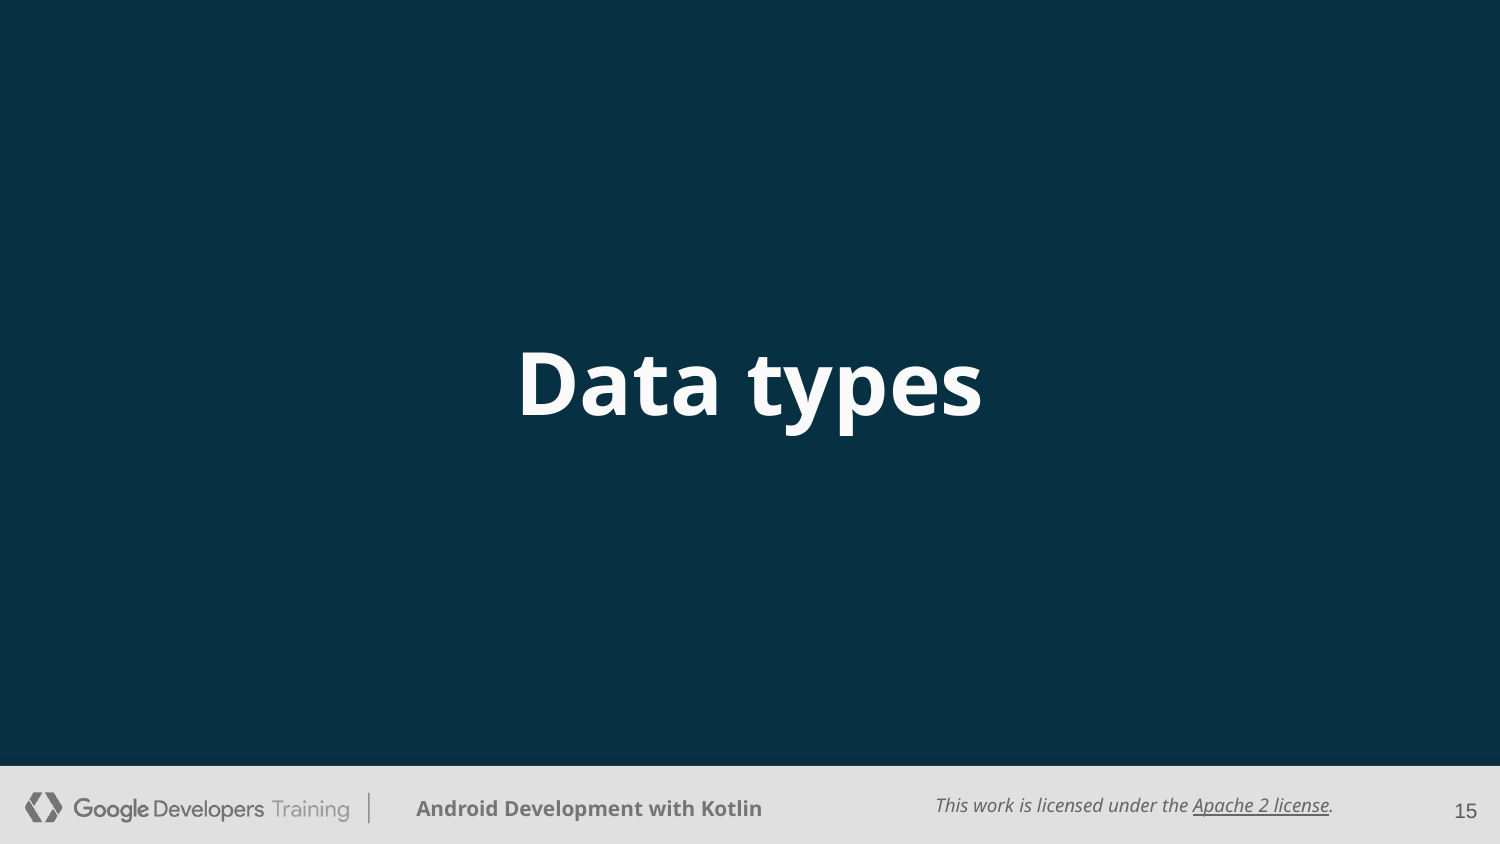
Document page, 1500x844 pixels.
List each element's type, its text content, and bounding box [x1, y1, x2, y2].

picture [0, 0, 1500, 844]
slide_number ‹#› [1402, 777, 1493, 842]
title Data types [51, 0, 1449, 762]
